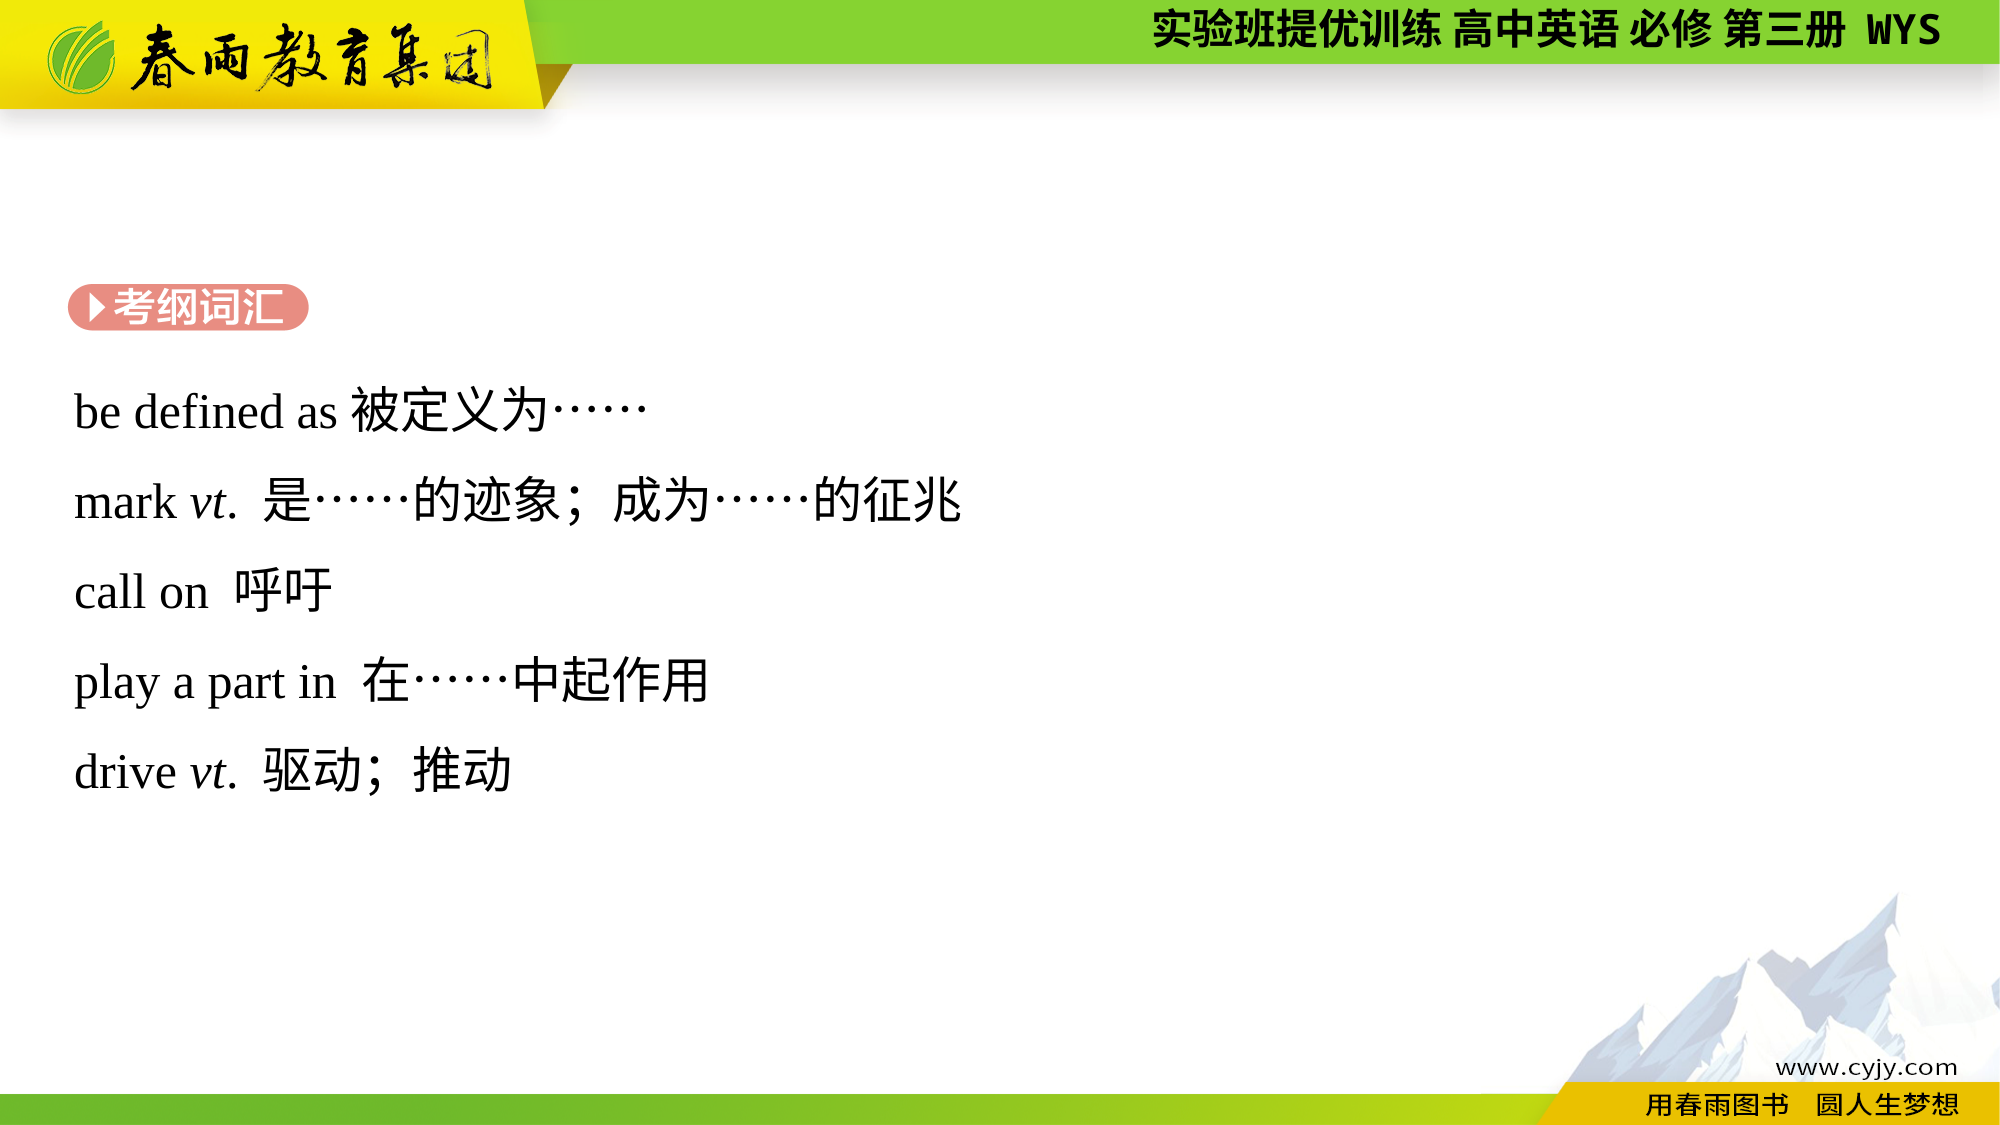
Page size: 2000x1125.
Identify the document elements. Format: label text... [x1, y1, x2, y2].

list be defined as被定义为…… mark vt. 是……的迹象；成为……的征兆 call on 呼吁 play a part in 在……中起作用 drive vt. 驱动；推动 [59, 340, 1944, 799]
picture [0, 0, 2000, 1125]
